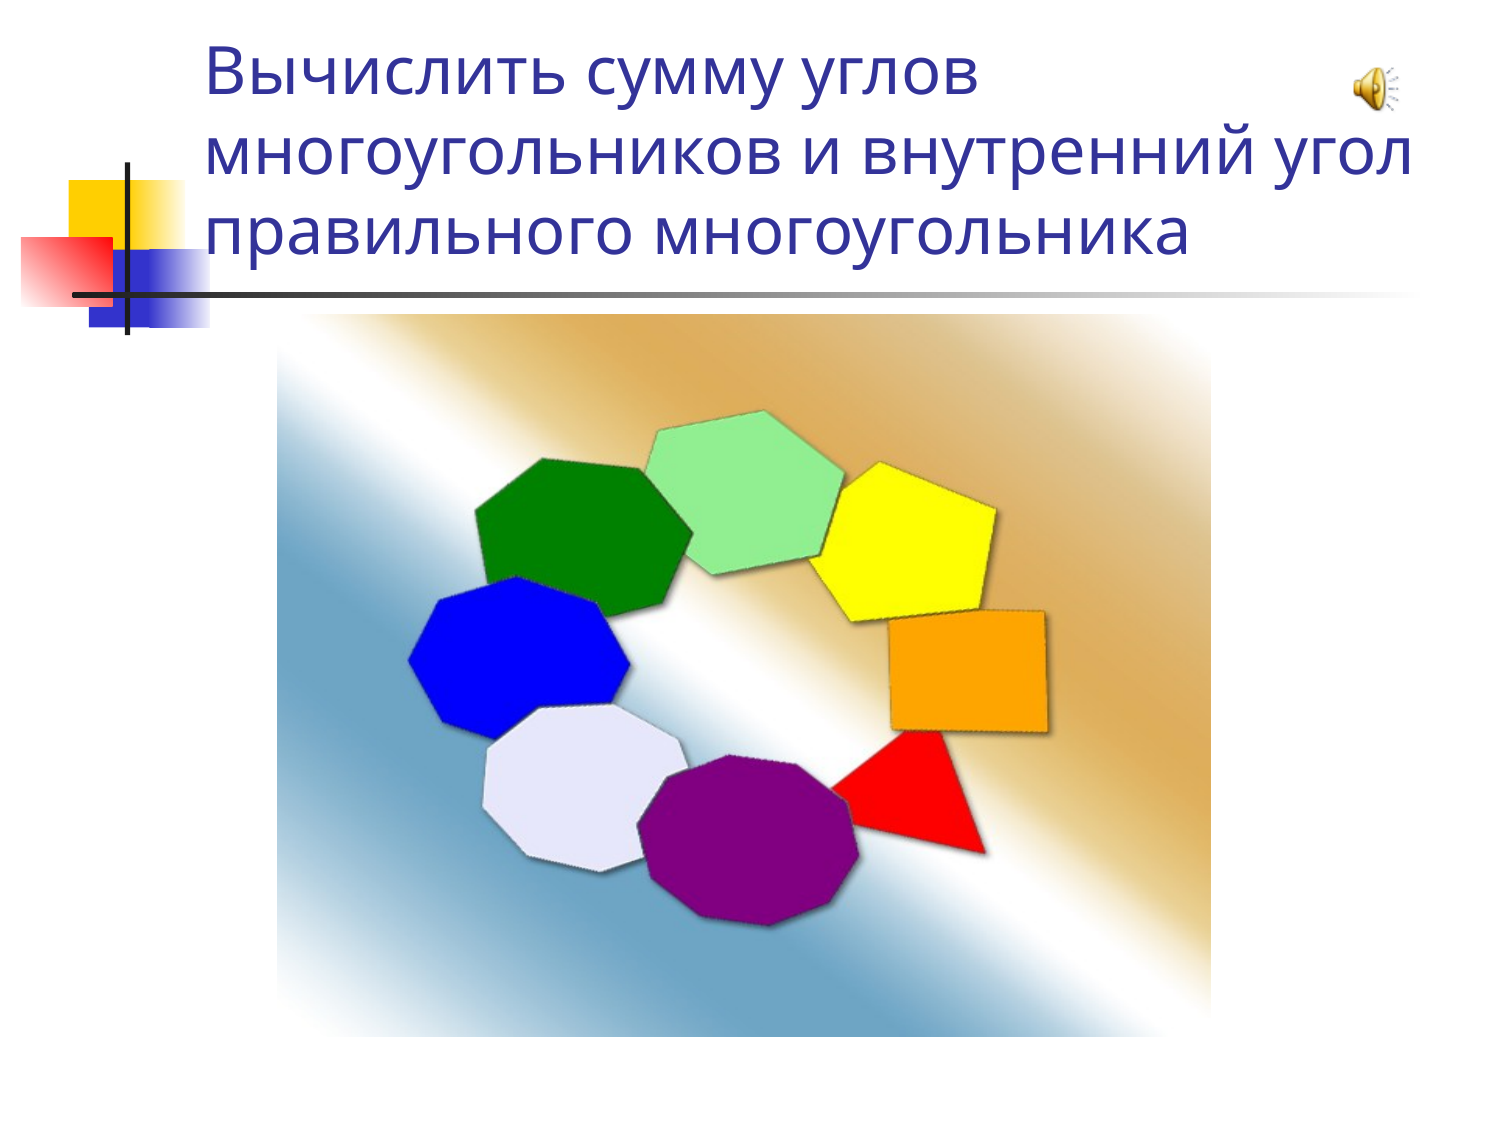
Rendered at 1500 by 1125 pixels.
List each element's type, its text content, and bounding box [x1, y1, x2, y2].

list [277, 314, 1211, 1037]
title Вычислить сумму углов многоугольников и внутренний угол правильного многоугольника [188, 35, 1468, 275]
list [1352, 66, 1403, 117]
